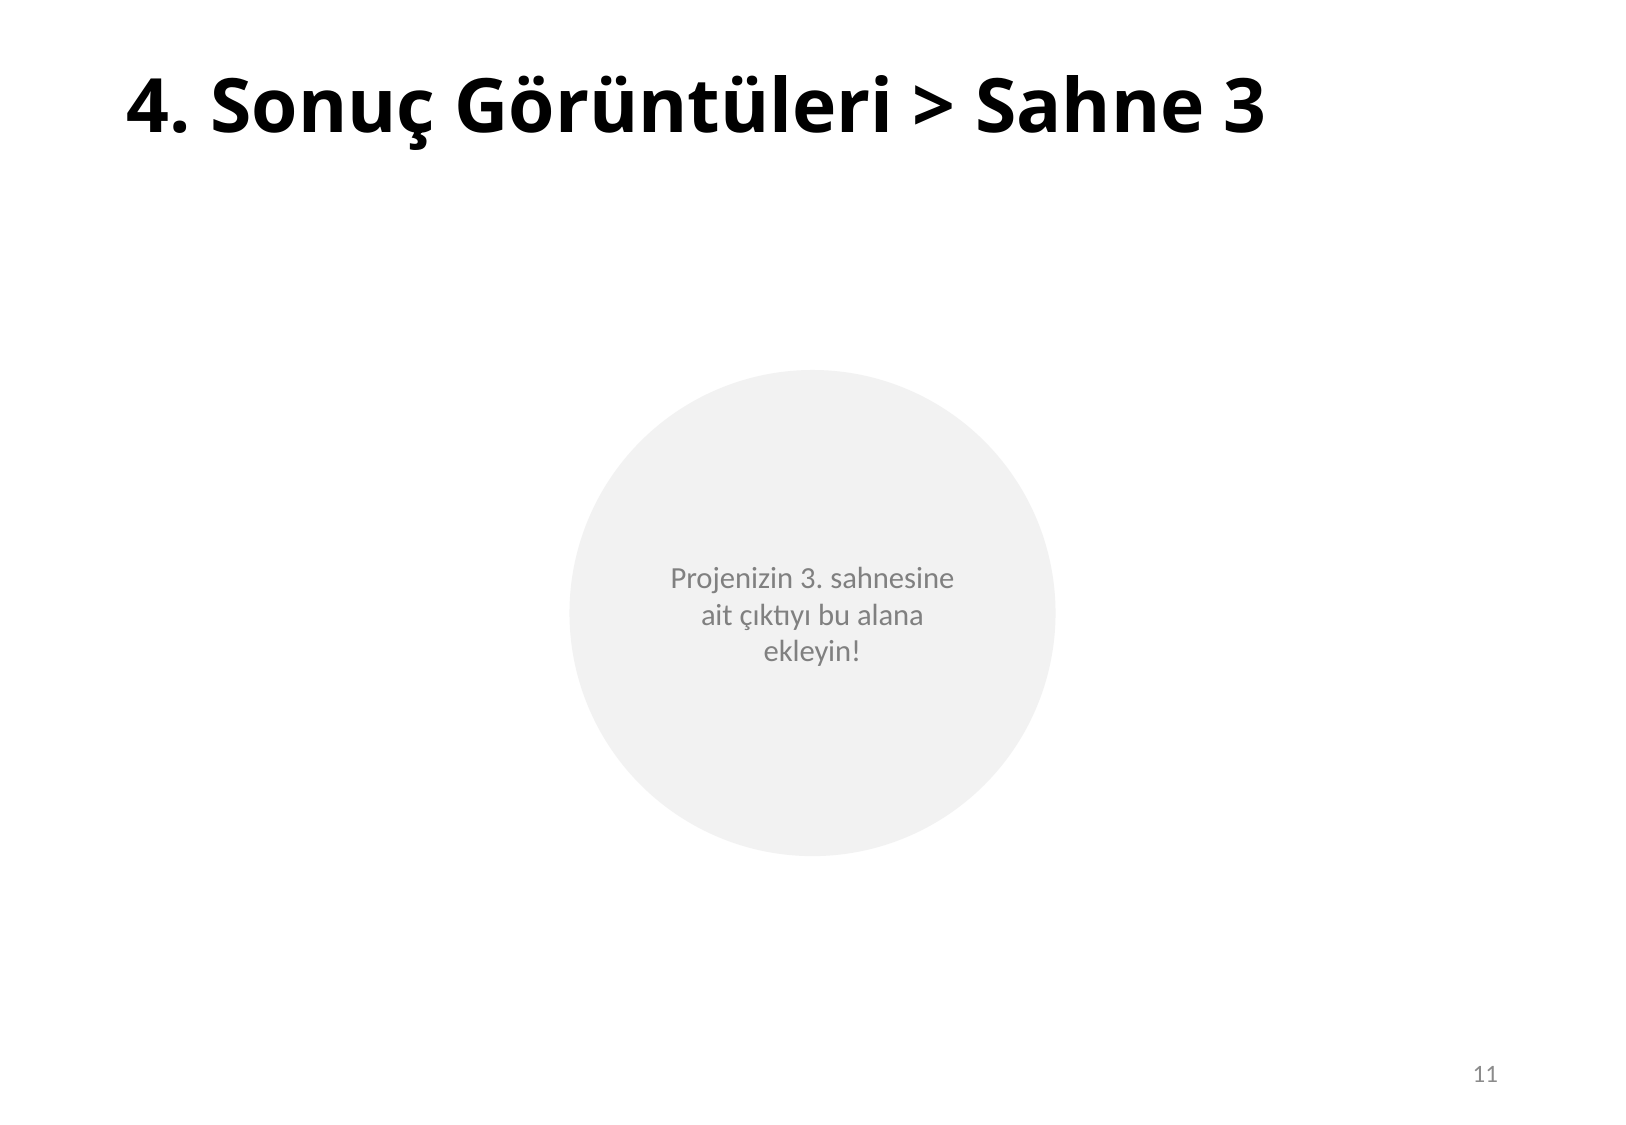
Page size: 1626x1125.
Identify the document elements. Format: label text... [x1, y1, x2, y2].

title 4. Sonuç Görüntüleri > Sahne 3 [111, 59, 1514, 183]
text_box Projenizin 3. sahnesine ait çıktıyı bu alana ekleyin! [568, 368, 1057, 858]
slide_number 11 [1147, 1042, 1514, 1103]
